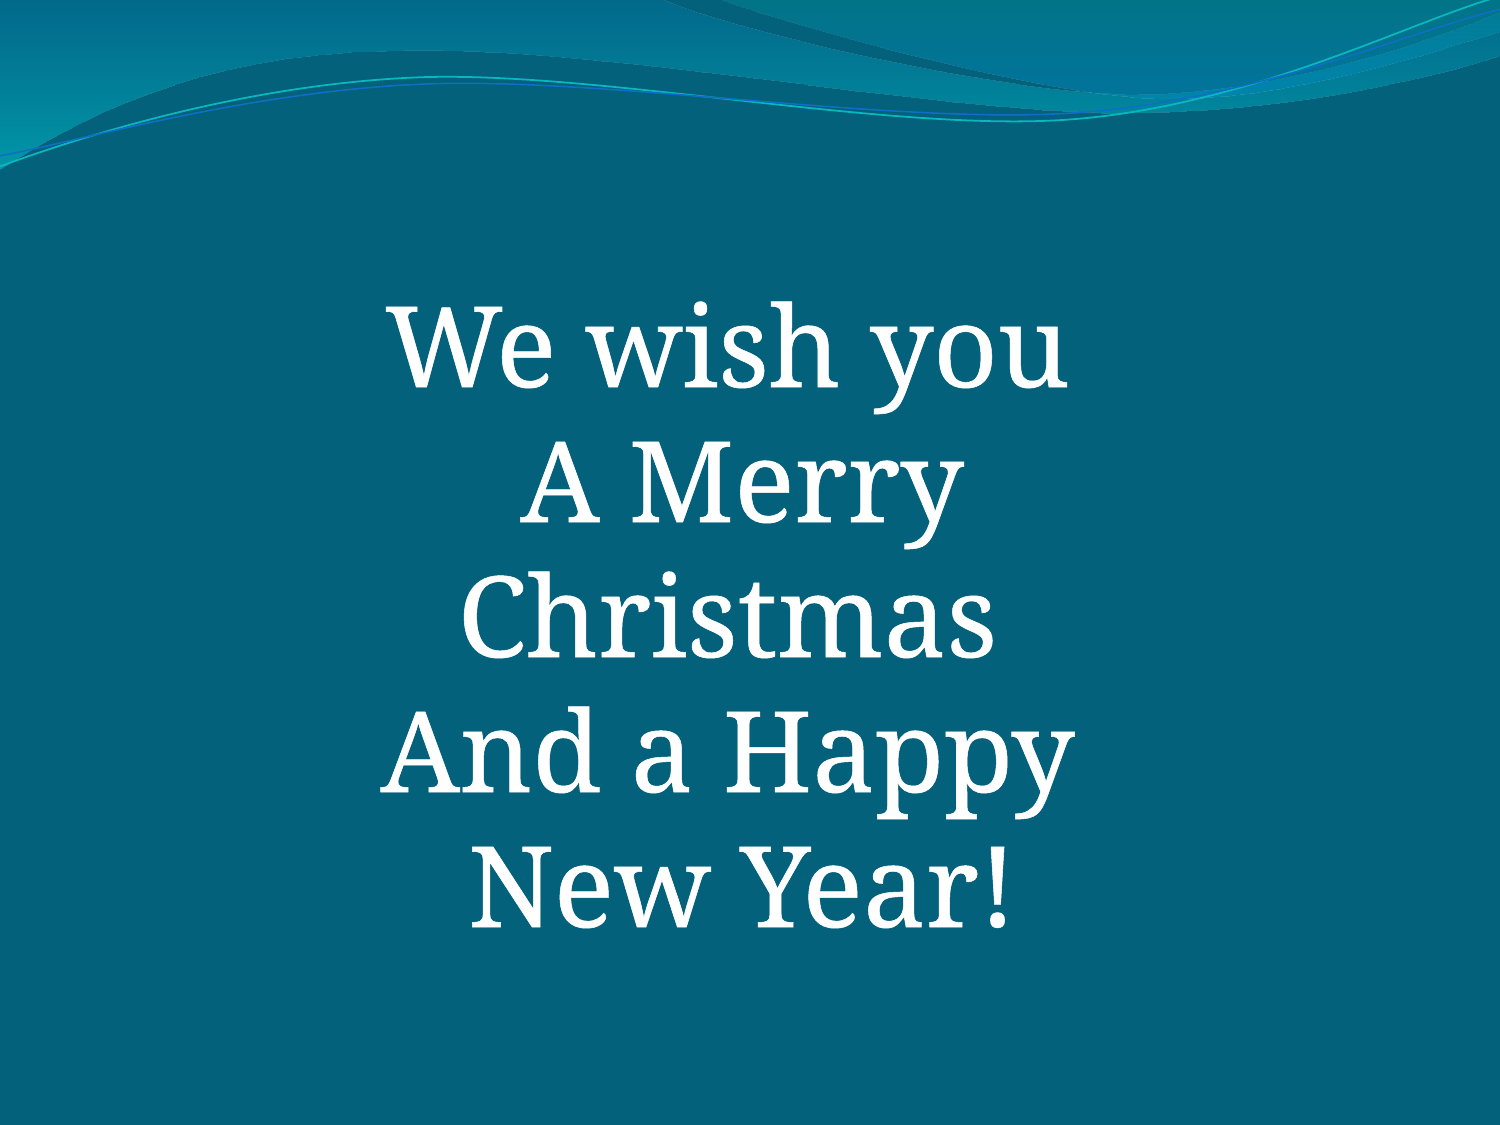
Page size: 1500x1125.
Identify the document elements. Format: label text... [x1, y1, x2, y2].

text_box We wish you A Merry Christmas And a Happy New Year! [253, 267, 1231, 958]
